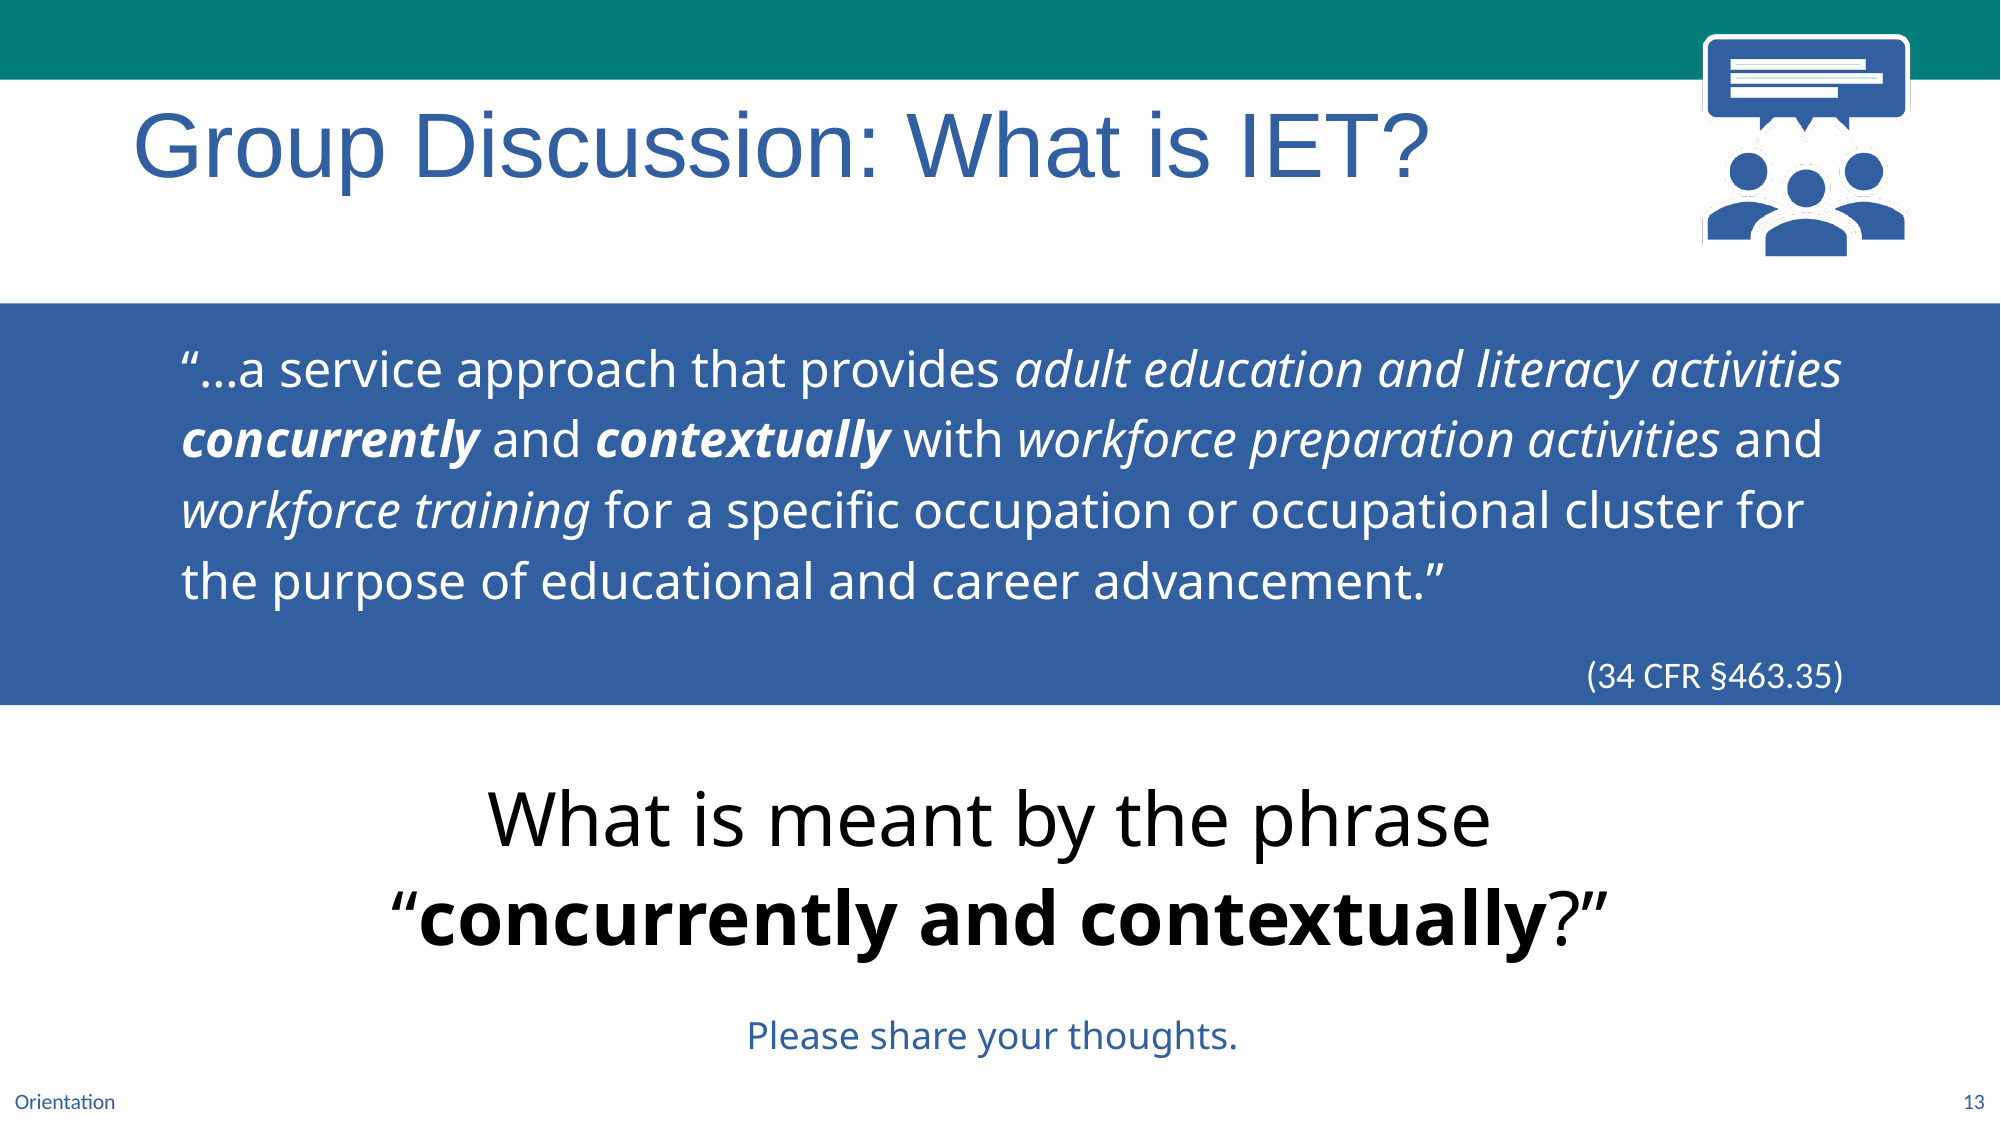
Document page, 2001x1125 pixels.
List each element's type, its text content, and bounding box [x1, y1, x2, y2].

text_box [0, 302, 2000, 706]
text_box (34 CFR §463.35) [1570, 643, 1919, 704]
slide_number 13 [1550, 1074, 2000, 1122]
picture [1671, 14, 1938, 281]
footer Orientation [0, 1074, 675, 1122]
text_box Please share your thoughts. [188, 985, 1812, 1069]
title Group Discussion: What is IET? [117, 96, 1725, 264]
text_box What is meant by the phrase “concurrently and contextually?” [254, 755, 1745, 985]
text_box “…a service approach that provides adult education and literacy activities concurrently and contextually with workforce preparation activities and workforce training for a specific occupation or occupational cluster for the purpose of educational and career advancement.” [166, 318, 1892, 647]
